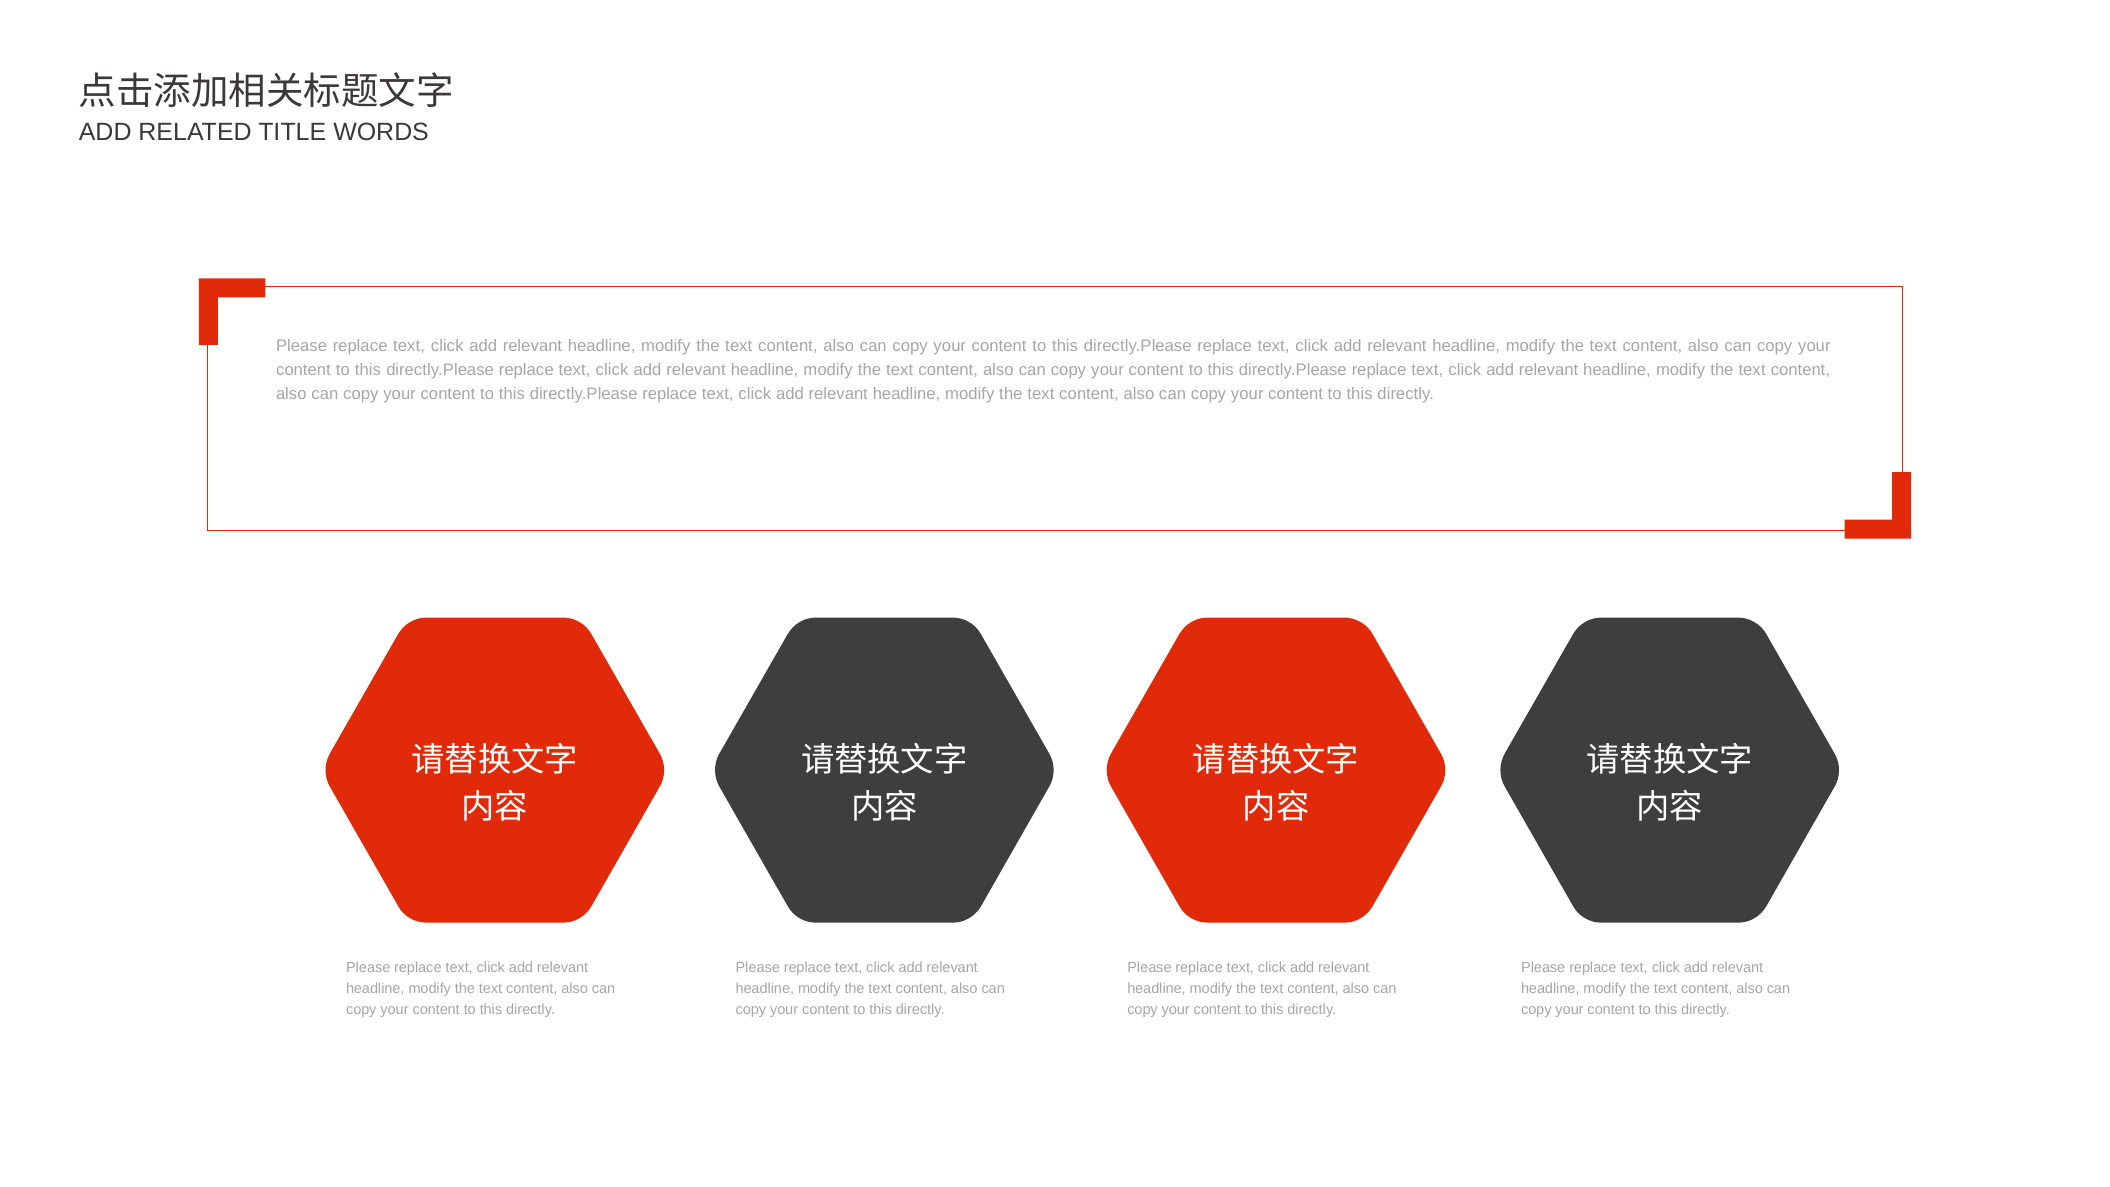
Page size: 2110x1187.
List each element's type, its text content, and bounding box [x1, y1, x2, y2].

text_box [198, 277, 266, 346]
text_box Please replace text, click add relevant headline, modify the text content, also can copy your content to this directly. [1506, 947, 1834, 1025]
text_box [1500, 617, 1840, 923]
text_box Please replace text, click add relevant headline, modify the text content, also can copy your content to this directly. [720, 947, 1048, 1025]
text_box [325, 617, 665, 923]
text_box Please replace text, click add relevant headline, modify the text content, also can copy your content to this directly. [1112, 947, 1440, 1025]
text_box [715, 617, 1054, 923]
text_box [1106, 617, 1446, 923]
text_box Please replace text, click add relevant headline, modify the text content, also can copy your content to this directly. [331, 947, 659, 1025]
text_box [1844, 471, 1912, 540]
text_box ADD RELATED TITLE WORDS [62, 107, 446, 154]
text_box 点击添加相关标题文字 [62, 59, 470, 121]
text_box 请替换文字内容 [400, 729, 590, 826]
text_box [206, 285, 1903, 532]
text_box 请替换文字内容 [789, 729, 979, 826]
text_box Please replace text, click add relevant headline, modify the text content, also can copy your content to this directly.Please replace text, click add relevant headline, modify the text content, also can copy your content to this directly.Please replace text, click add relevant headline, modify the text content, also can copy your content to this directly.Please replace text, click add relevant headline, modify the text content, also can copy your content to this directly.Please replace text, click add relevant headline, modify the text content, also can copy your content to this directly. [276, 330, 1834, 403]
text_box 请替换文字内容 [1181, 729, 1371, 826]
text_box 请替换文字内容 [1575, 729, 1765, 826]
